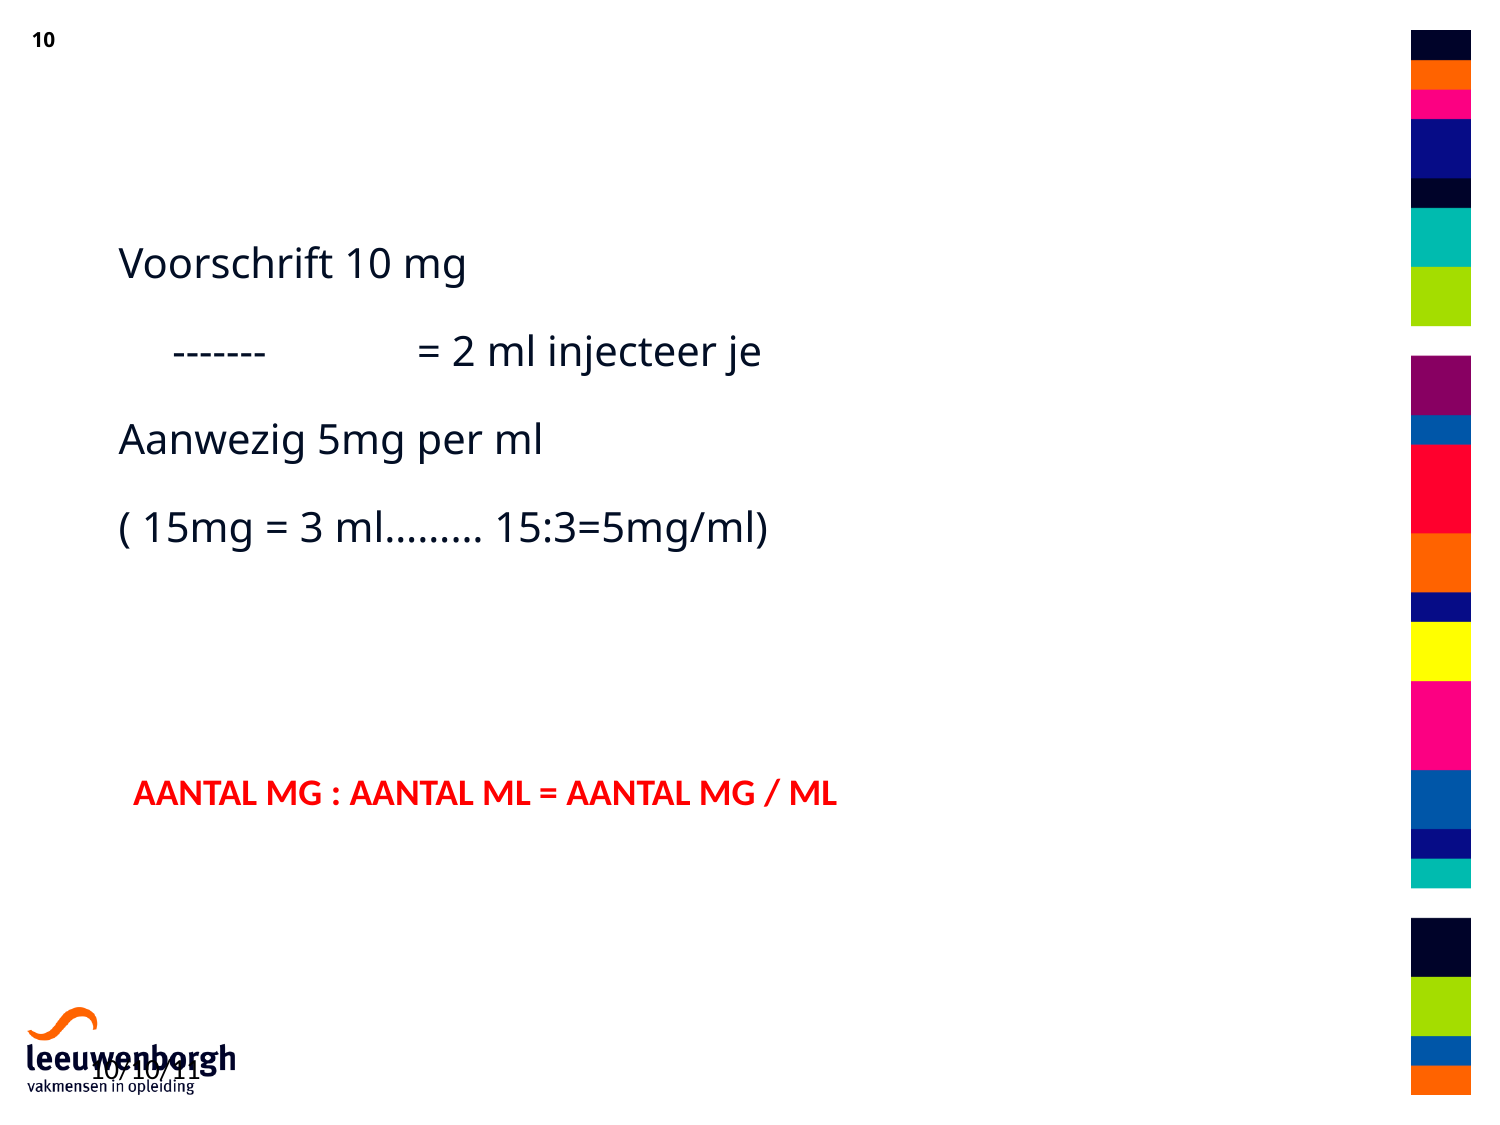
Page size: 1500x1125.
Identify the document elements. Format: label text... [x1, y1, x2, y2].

title Aantal mg : aantal ML = aantal MG / ML [118, 722, 1394, 947]
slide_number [74, 1042, 425, 1103]
picture [27, 1007, 235, 1095]
picture [1411, 30, 1471, 1095]
list Voorschrift 10 mg ------- = 2 ml injecteer je Aanwezig 5mg per ml ( 15mg = 3 ml……… 15:3=5mg/ml) [118, 196, 1394, 551]
